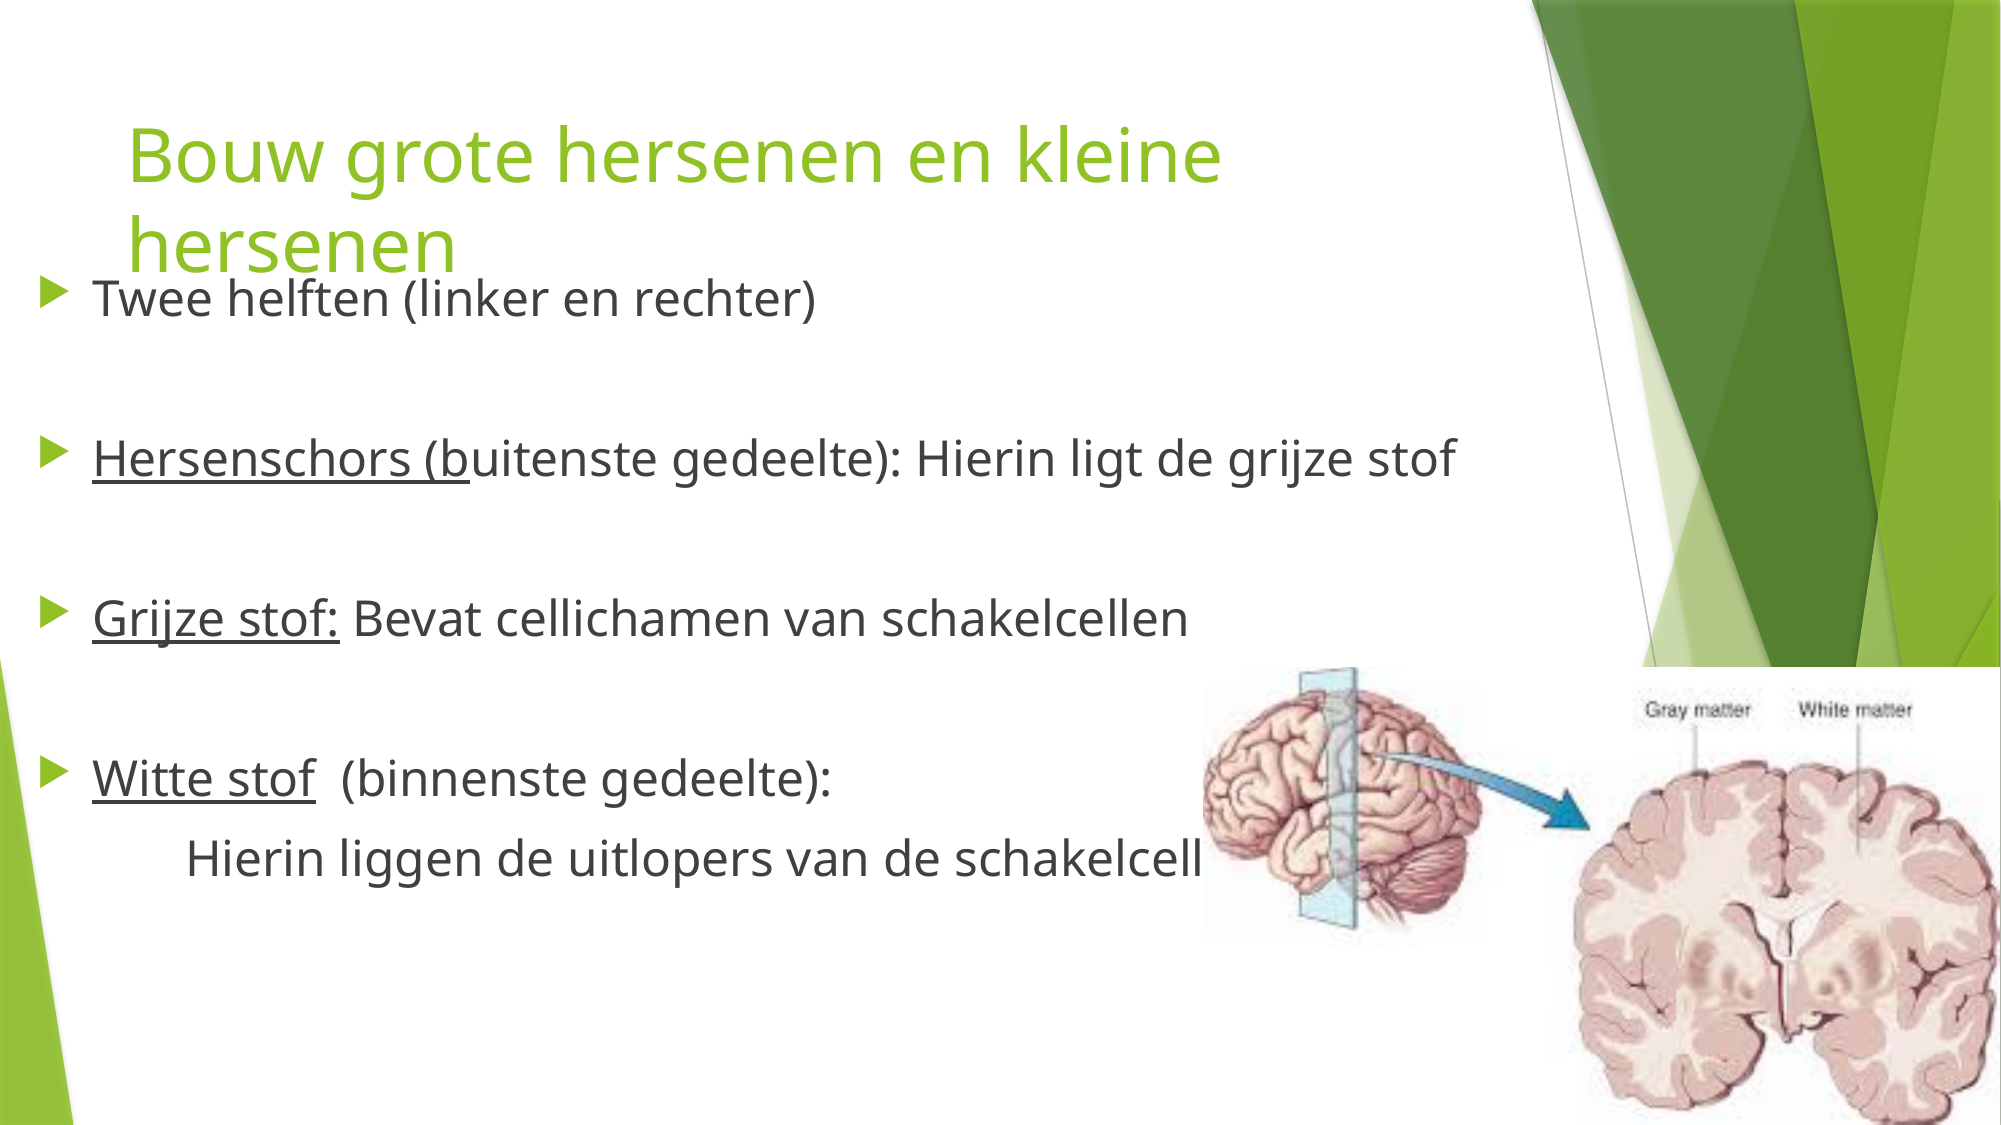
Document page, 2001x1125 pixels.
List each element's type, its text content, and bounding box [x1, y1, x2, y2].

picture [1203, 667, 2000, 1125]
title Bouw grote hersenen en kleine hersenen [111, 99, 1522, 259]
list Twee helften (linker en rechter) Hersenschors (buitenste gedeelte): Hierin ligt de grijze stof Grijze stof: Bevat cellichamen van schakelcellen Witte stof (binnenste gedeelte): Hierin liggen de uitlopers van de schakelcellen [21, 259, 1871, 897]
